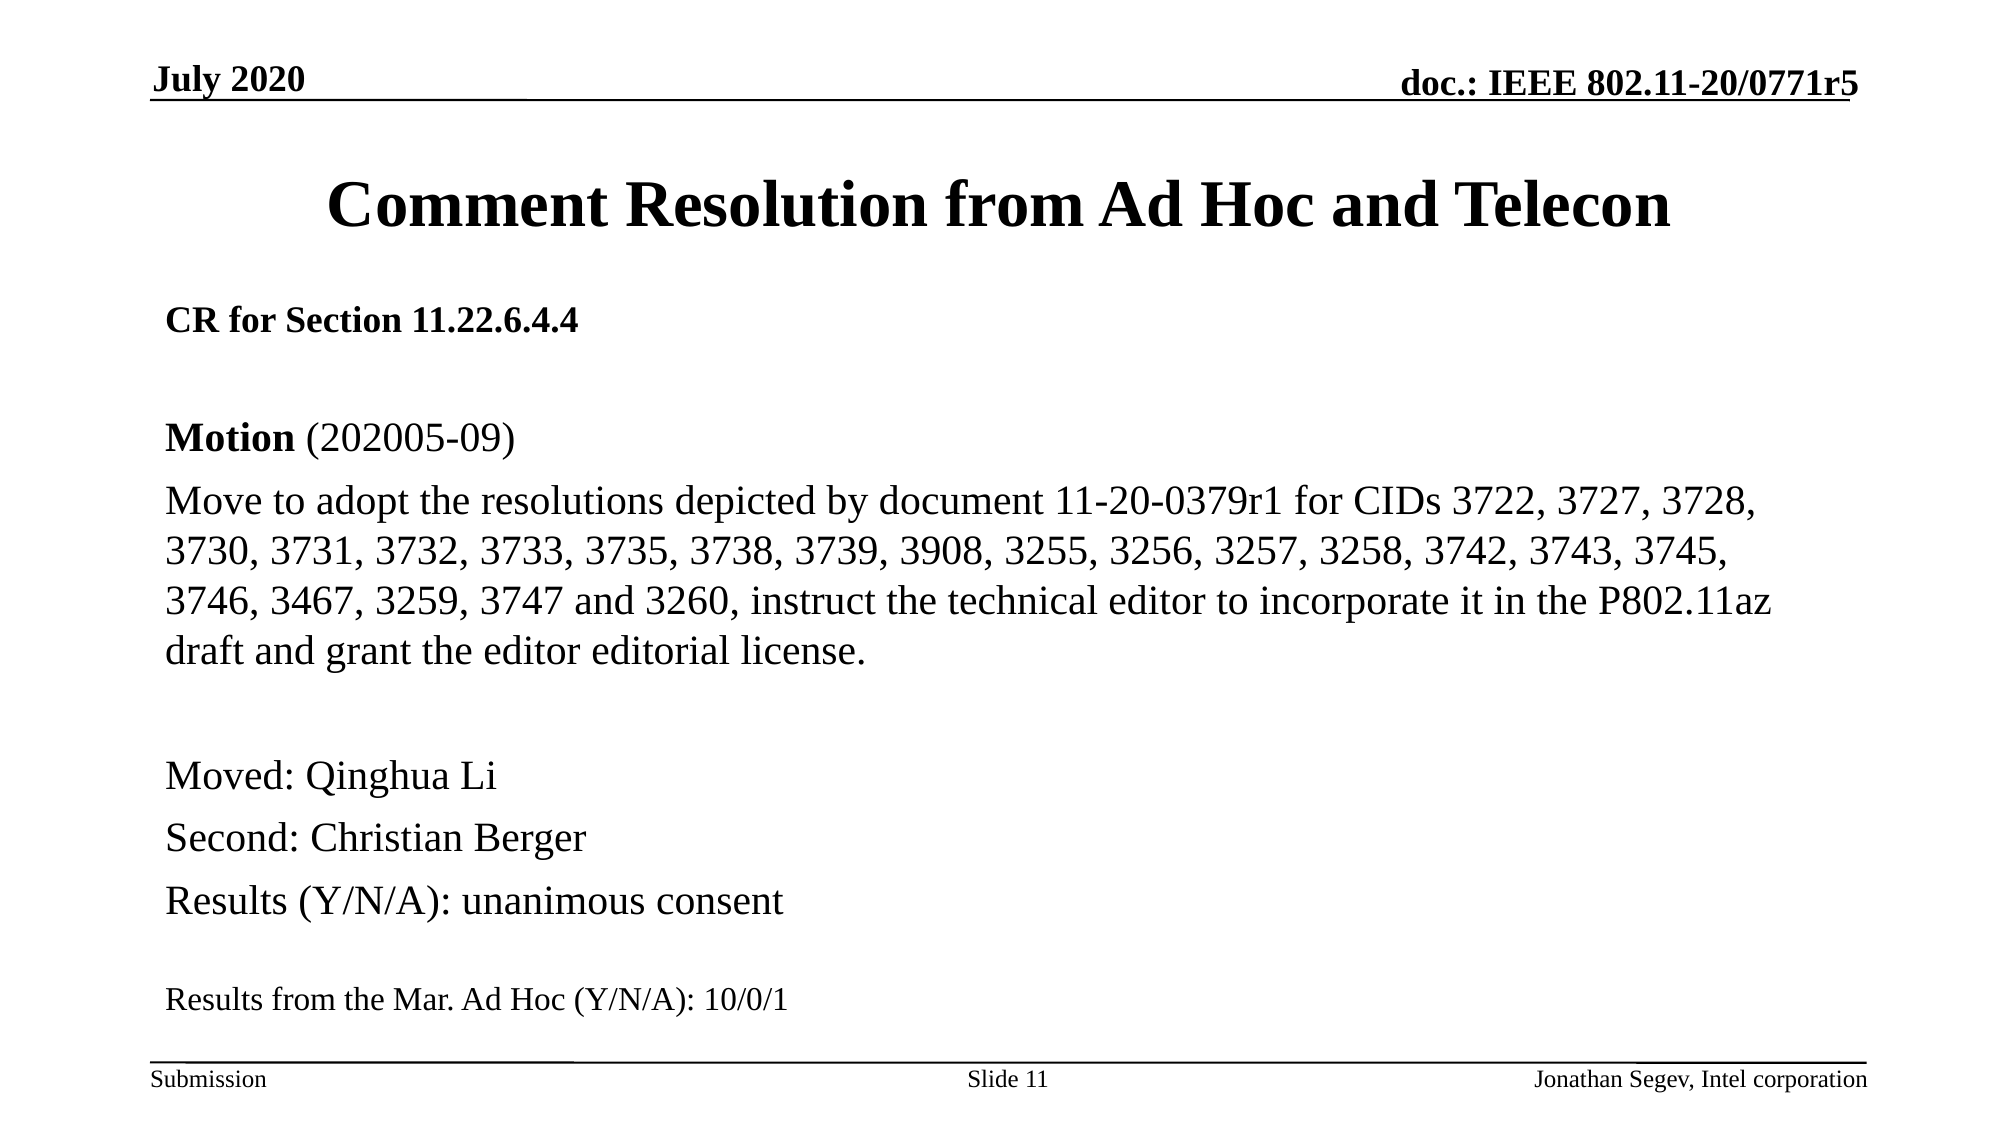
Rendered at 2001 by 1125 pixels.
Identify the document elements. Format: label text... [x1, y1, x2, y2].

list CR for Section 11.22.6.4.4 Motion (202005-09) Move to adopt the resolutions depicted by document 11-20-0379r1 for CIDs 3722, 3727, 3728, 3730, 3731, 3732, 3733, 3735, 3738, 3739, 3908, 3255, 3256, 3257, 3258, 3742, 3743, 3745, 3746, 3467, 3259, 3747 and 3260, instruct the technical editor to incorporate it in the P802.11az draft and grant the editor editorial license. Moved: Qinghua Li Second: Christian Berger Results (Y/N/A): unanimous consent Results from the Mar. Ad Hoc (Y/N/A): 10/0/1 [149, 286, 1850, 1000]
footer Jonathan Segev, Intel corporation [1171, 1061, 1869, 1093]
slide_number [152, 54, 563, 100]
slide_number Slide 11 [950, 1061, 1067, 1123]
title Comment Resolution from Ad Hoc and Telecon [149, 112, 1850, 286]
